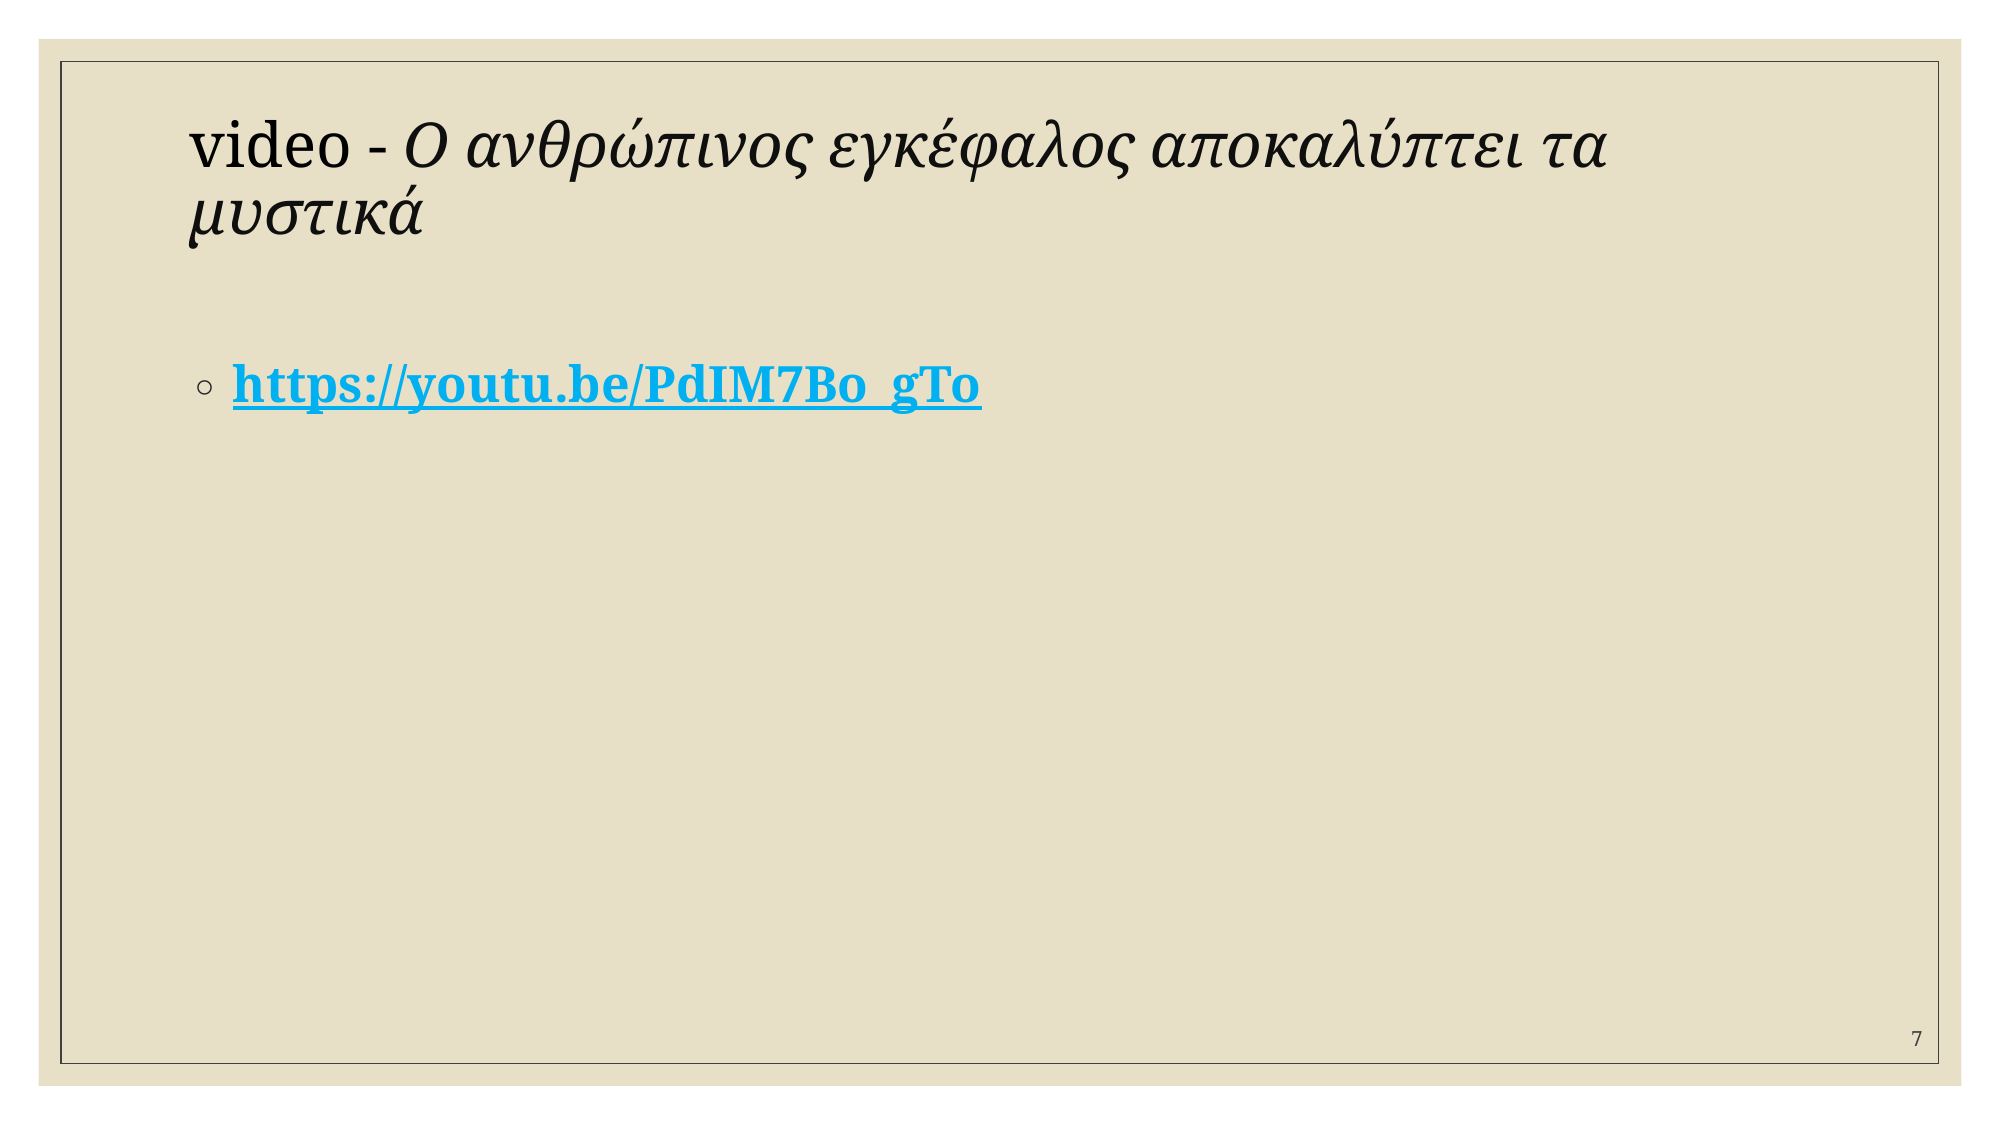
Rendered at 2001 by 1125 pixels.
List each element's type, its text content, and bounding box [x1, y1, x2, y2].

slide_number 7 [1697, 1019, 1938, 1062]
list https://youtu.be/PdIM7Bo_gTo [174, 345, 1825, 990]
title video - Ο ανθρώπινος εγκέφαλος αποκαλύπτει τα μυστικά [174, 105, 1825, 331]
